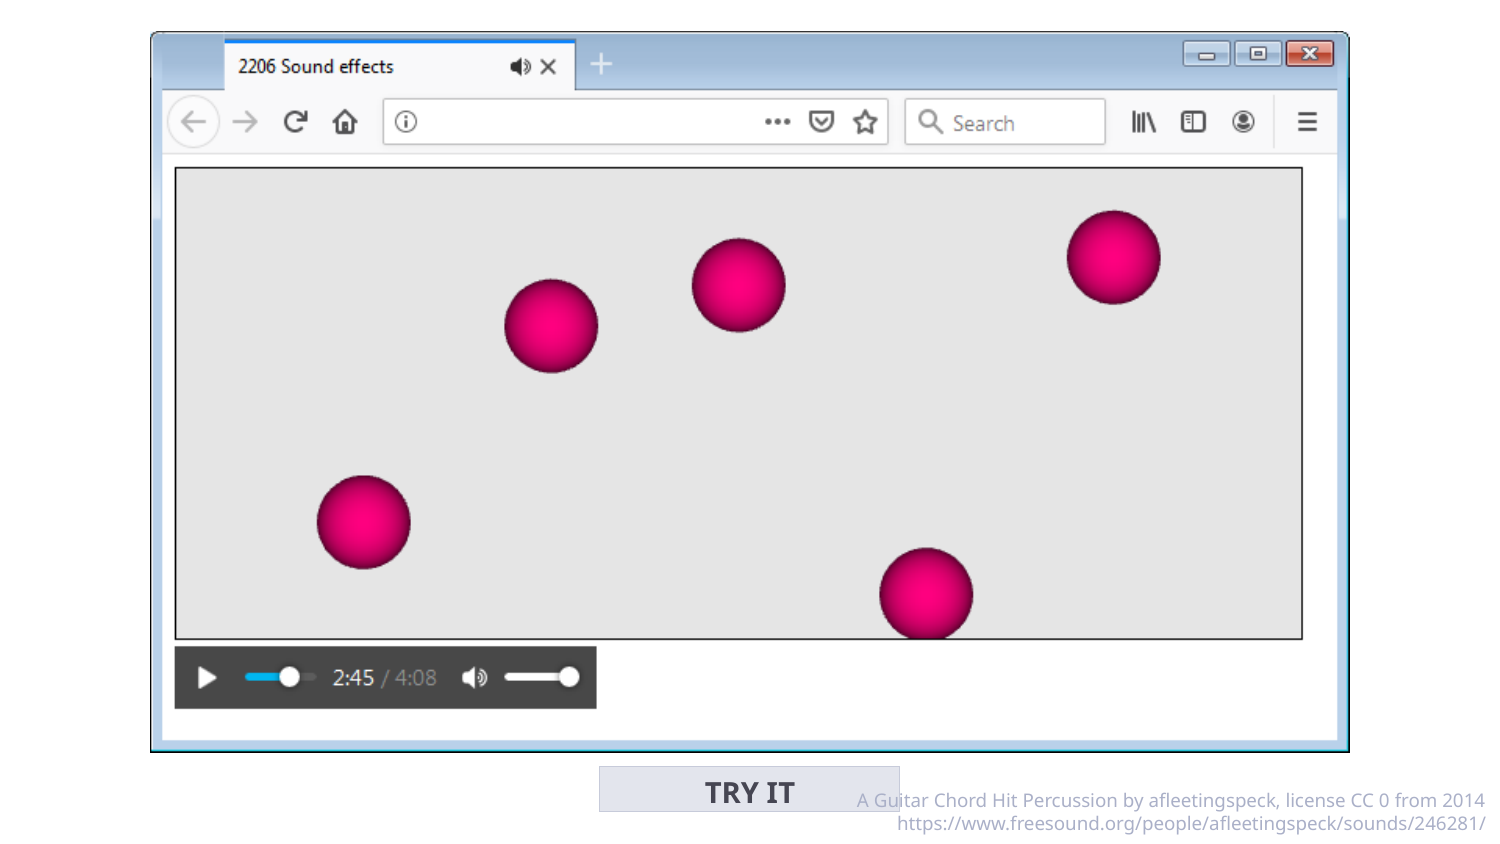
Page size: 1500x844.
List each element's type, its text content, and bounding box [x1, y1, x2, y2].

picture [149, 31, 1351, 753]
text_box TRY IT [599, 766, 900, 812]
text_box A Guitar Chord Hit Percussion by afleetingspeck, license CC 0 from 2014 https://www.freesound.org/people/afleetingspeck/sounds/246281/ [749, 781, 1500, 842]
